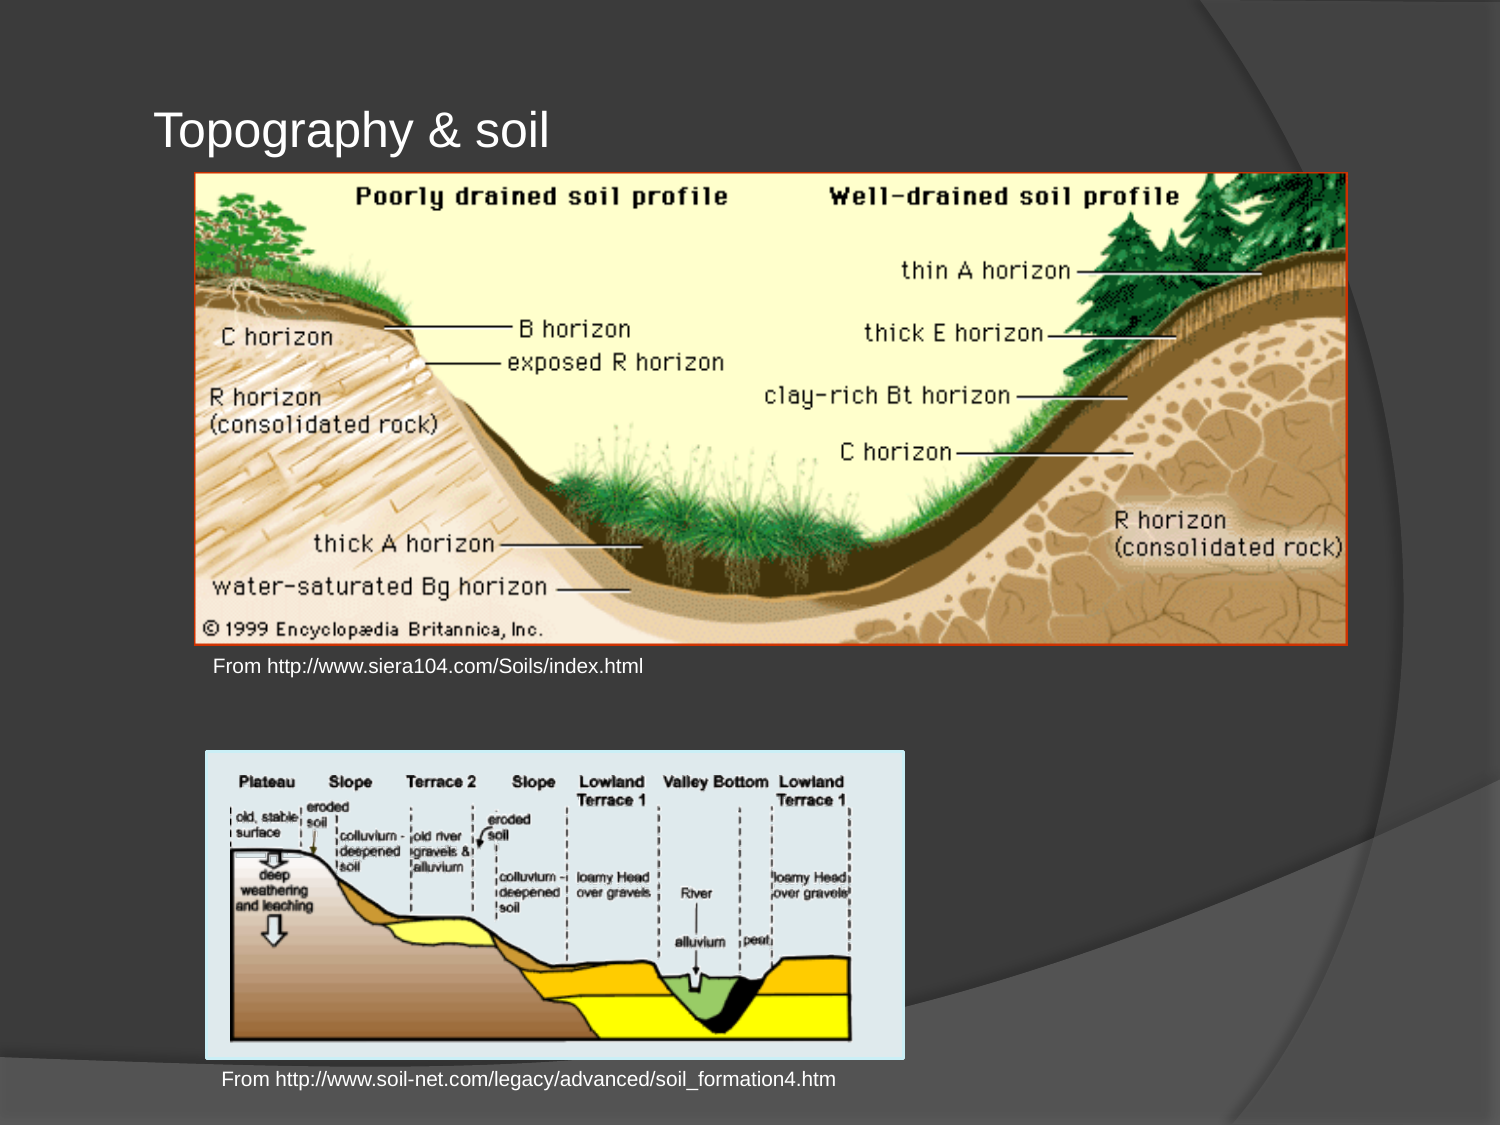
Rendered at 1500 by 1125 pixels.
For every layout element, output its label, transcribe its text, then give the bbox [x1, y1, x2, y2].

text_box From http://www.siera104.com/Soils/index.html [198, 656, 659, 685]
text_box Topography & soil [138, 89, 566, 165]
picture [229, 774, 856, 1071]
text_box [205, 750, 905, 1060]
picture [194, 172, 1349, 646]
text_box From http://www.soil-net.com/legacy/advanced/soil_formation4.htm [206, 1058, 957, 1099]
